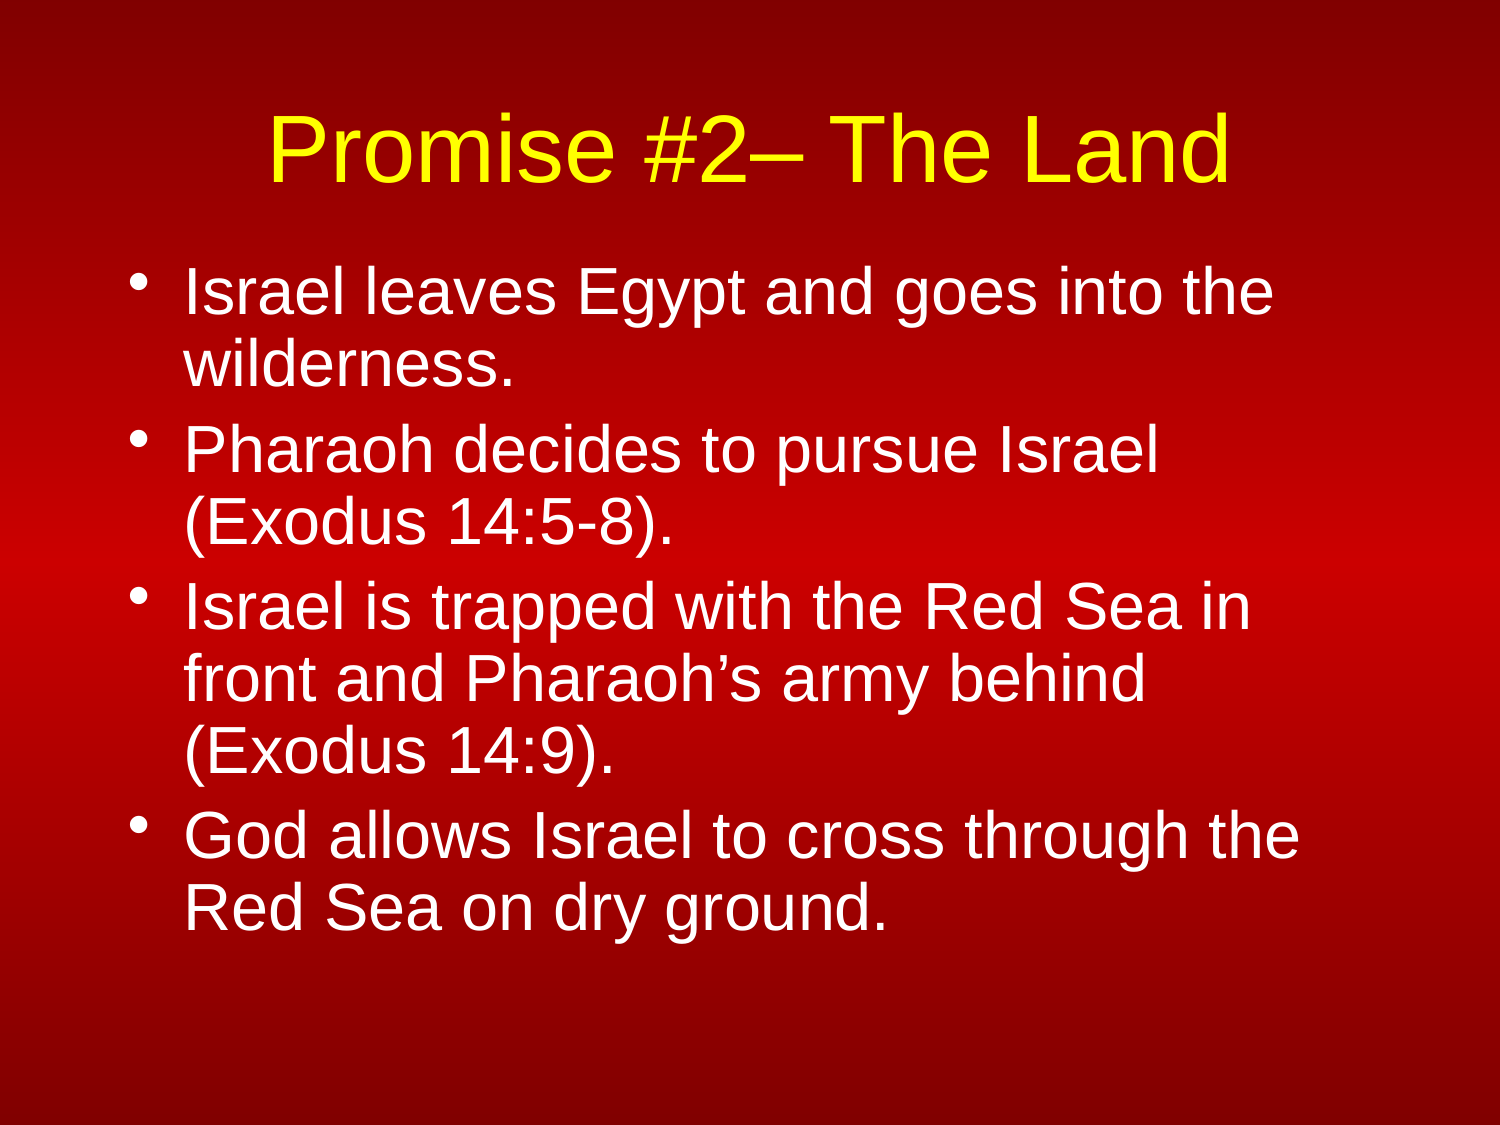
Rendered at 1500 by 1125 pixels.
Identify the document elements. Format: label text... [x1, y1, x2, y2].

list Israel leaves Egypt and goes into the wilderness. Pharaoh decides to pursue Israel (Exodus 14:5-8). Israel is trapped with the Red Sea in front and Pharaoh’s army behind (Exodus 14:9). God allows Israel to cross through the Red Sea on dry ground. [112, 249, 1413, 1038]
title Promise #2– The Land [37, 50, 1463, 238]
